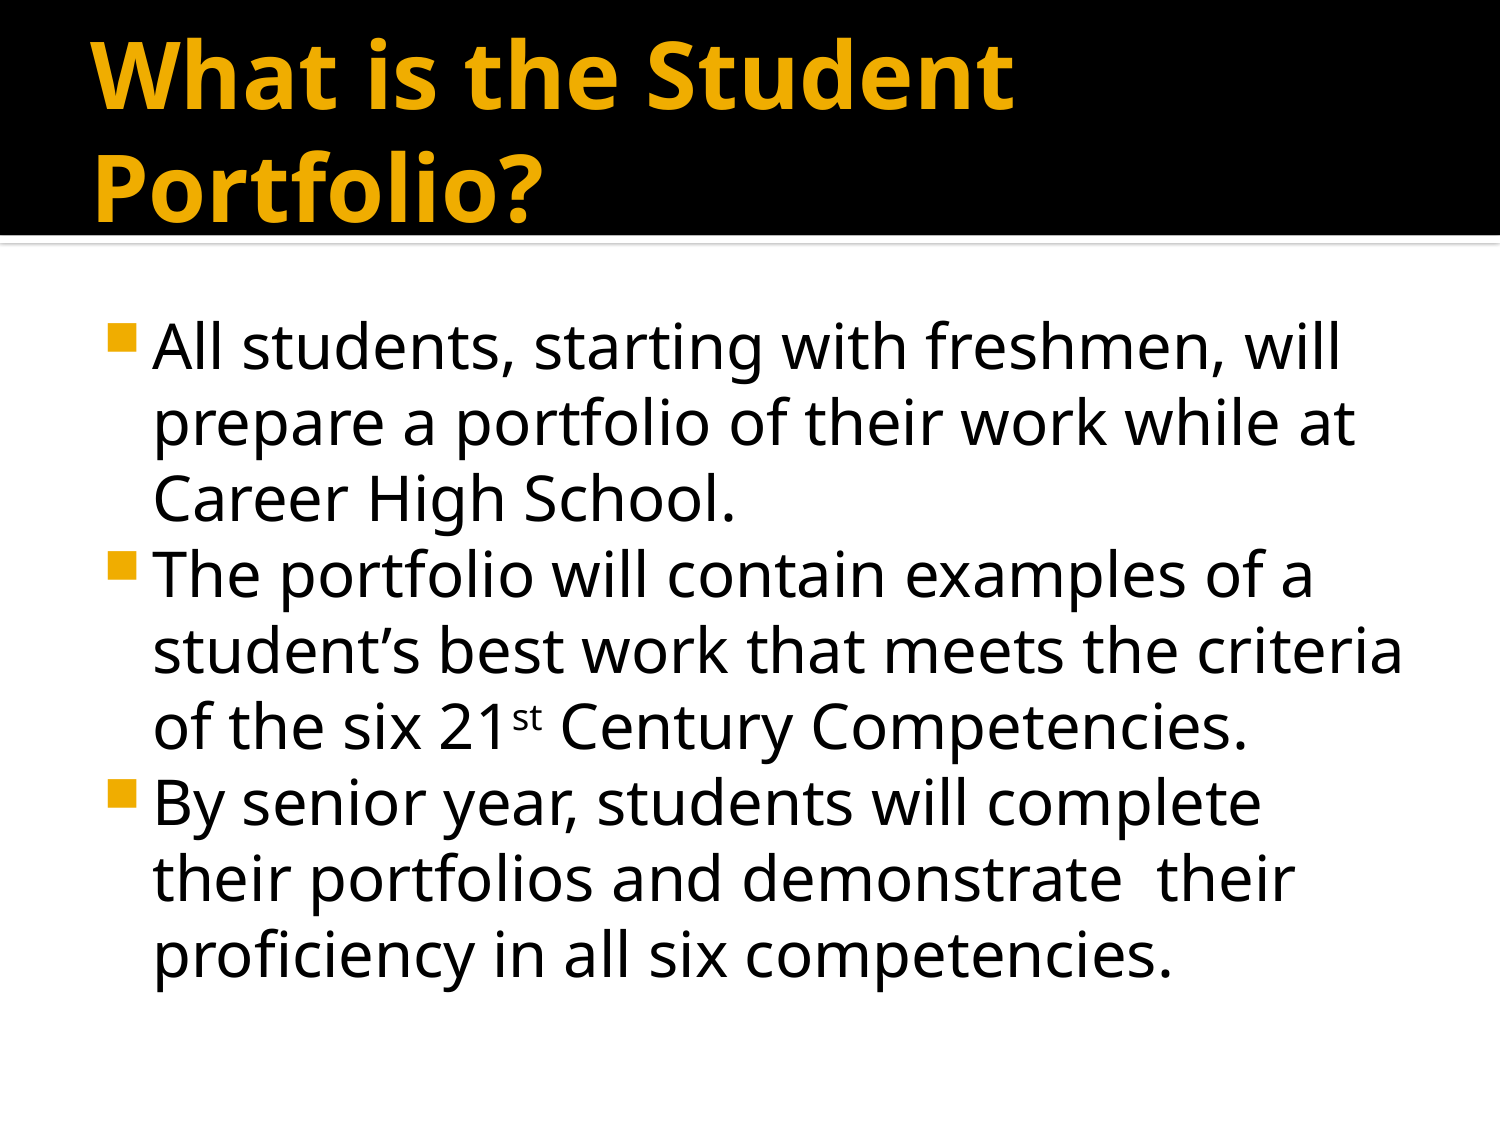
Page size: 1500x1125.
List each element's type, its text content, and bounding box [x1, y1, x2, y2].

list All students, starting with freshmen, will prepare a portfolio of their work while at Career High School. The portfolio will contain examples of a student’s best work that meets the criteria of the six 21st Century Competencies. By senior year, students will complete their portfolios and demonstrate their proficiency in all six competencies. [75, 291, 1425, 1050]
title What is the Student Portfolio? [75, 25, 1425, 231]
